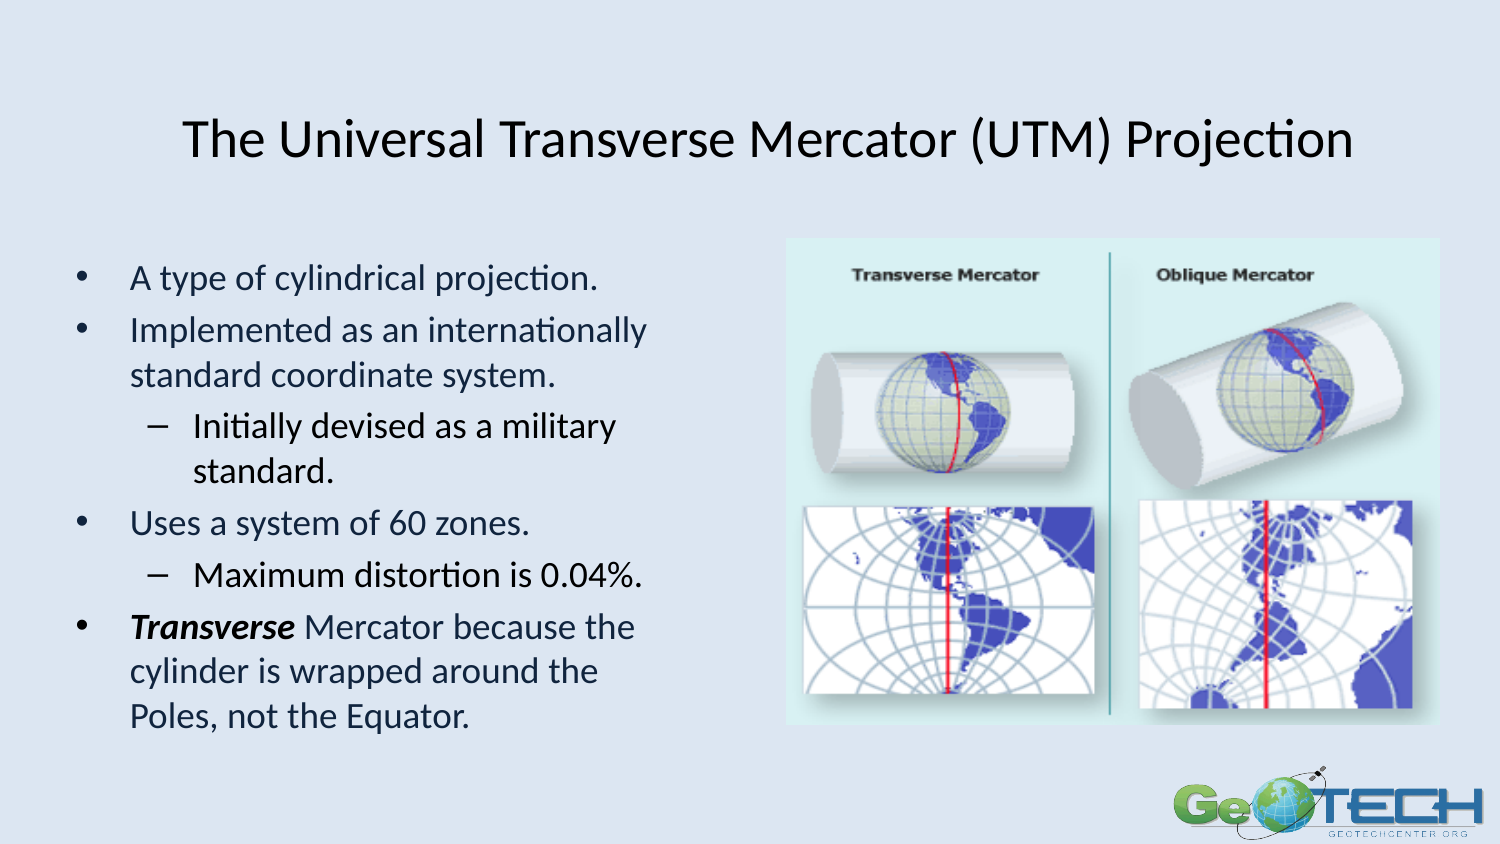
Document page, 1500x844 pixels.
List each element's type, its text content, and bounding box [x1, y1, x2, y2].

picture [1162, 762, 1497, 844]
list A type of cylindrical projection. Implemented as an internationally standard coordinate system. Initially devised as a military standard. Uses a system of 60 zones. Maximum distortion is 0.04%. Transverse Mercator because the cylinder is wrapped around the Poles, not the Equator. [60, 245, 700, 753]
title The Universal Transverse Mercator (UTM) Projection [131, 64, 1407, 206]
picture [786, 238, 1440, 726]
